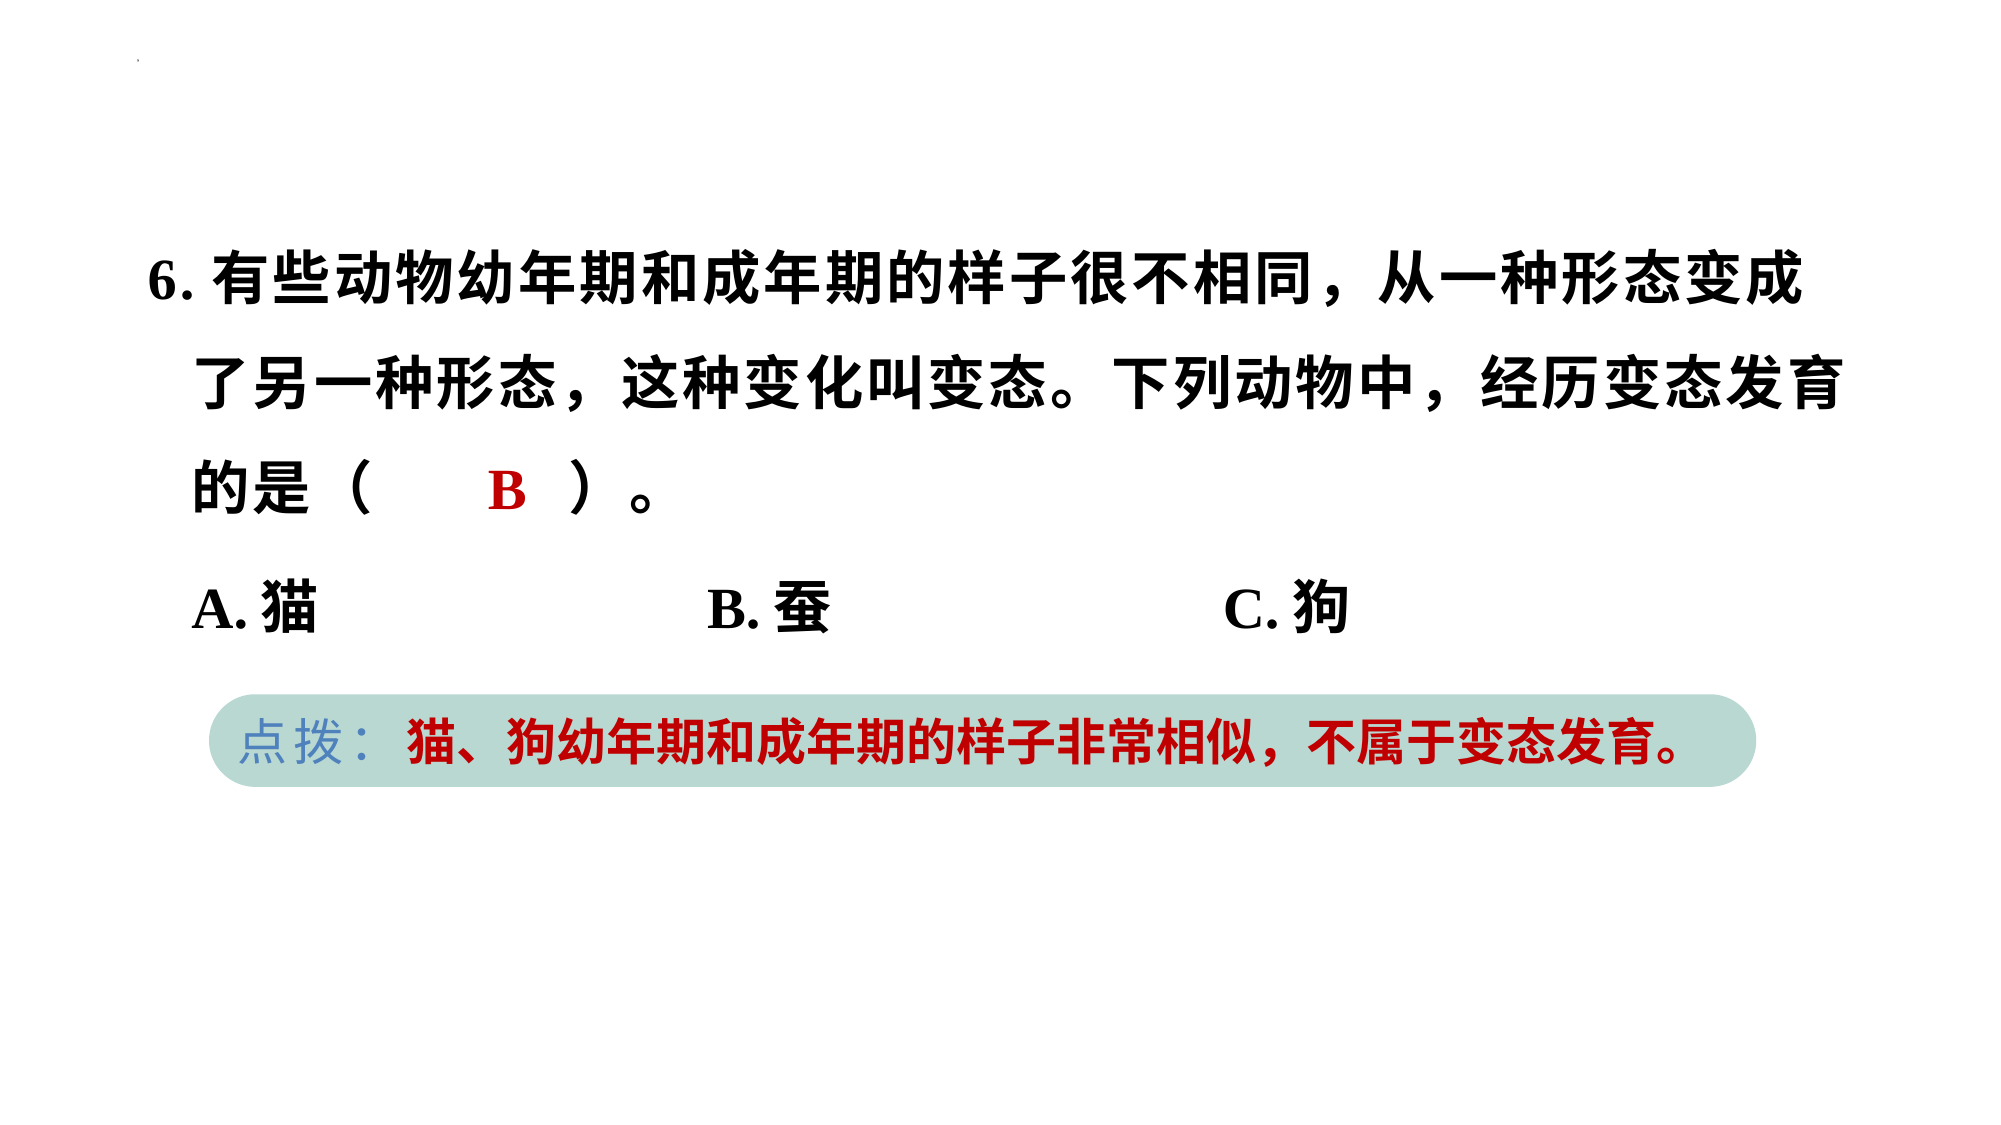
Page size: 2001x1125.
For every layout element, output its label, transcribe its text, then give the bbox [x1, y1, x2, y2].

table_header A.猫 [191, 519, 707, 624]
table_header C.狗 [1223, 519, 1739, 624]
text_box B [473, 409, 545, 517]
text_box 点拨：猫、狗幼年期和成年期的样子非常相似，不属于变态发育。 [207, 693, 1758, 788]
table_header B.蚕 [707, 519, 1223, 624]
text_box 6.有些动物幼年期和成年期的样子很不相同，从一种形态变成了另一种形态，这种变化叫变态。下列动物中，经历变态发育的是（ B ）。 [147, 206, 1853, 522]
